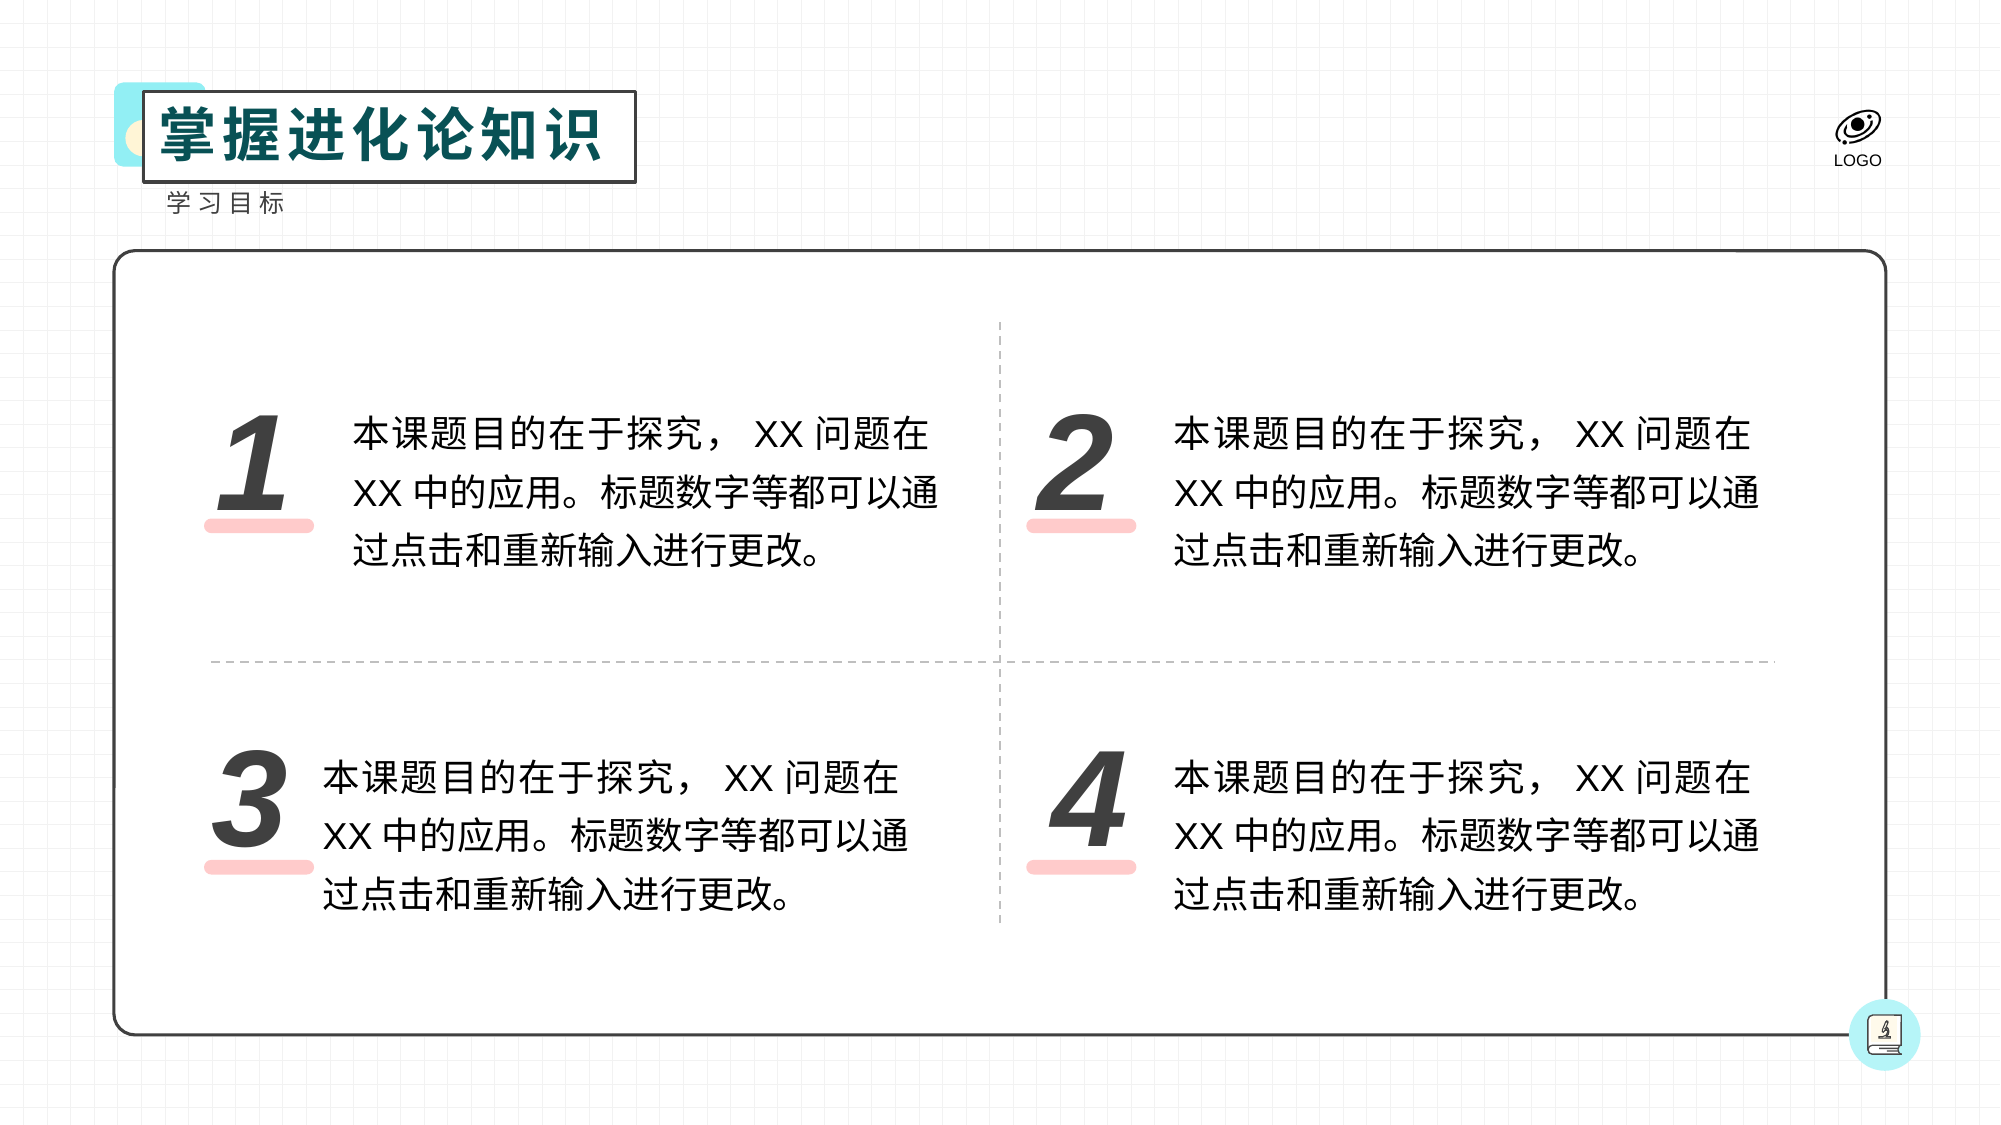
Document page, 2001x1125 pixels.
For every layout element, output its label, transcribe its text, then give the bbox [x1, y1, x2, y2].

text_box 本课题目的在于探究，XX问题在XX中的应用。标题数字等都可以通过点击和重新输入进行更改。 [338, 389, 955, 580]
text_box 2 [1022, 365, 1129, 546]
text_box 1 [200, 365, 308, 546]
list 掌握进化论知识 [142, 90, 637, 184]
picture [1831, 100, 1885, 154]
text_box 4 [1036, 701, 1144, 882]
list 学习目标 [151, 183, 308, 226]
text_box 本课题目的在于探究，XX问题在XX中的应用。标题数字等都可以通过点击和重新输入进行更改。 [307, 732, 925, 924]
text_box 本课题目的在于探究，XX问题在XX中的应用。标题数字等都可以通过点击和重新输入进行更改。 [1159, 389, 1776, 580]
text_box 本课题目的在于探究，XX问题在XX中的应用。标题数字等都可以通过点击和重新输入进行更改。 [1159, 732, 1776, 924]
text_box 3 [196, 701, 303, 882]
